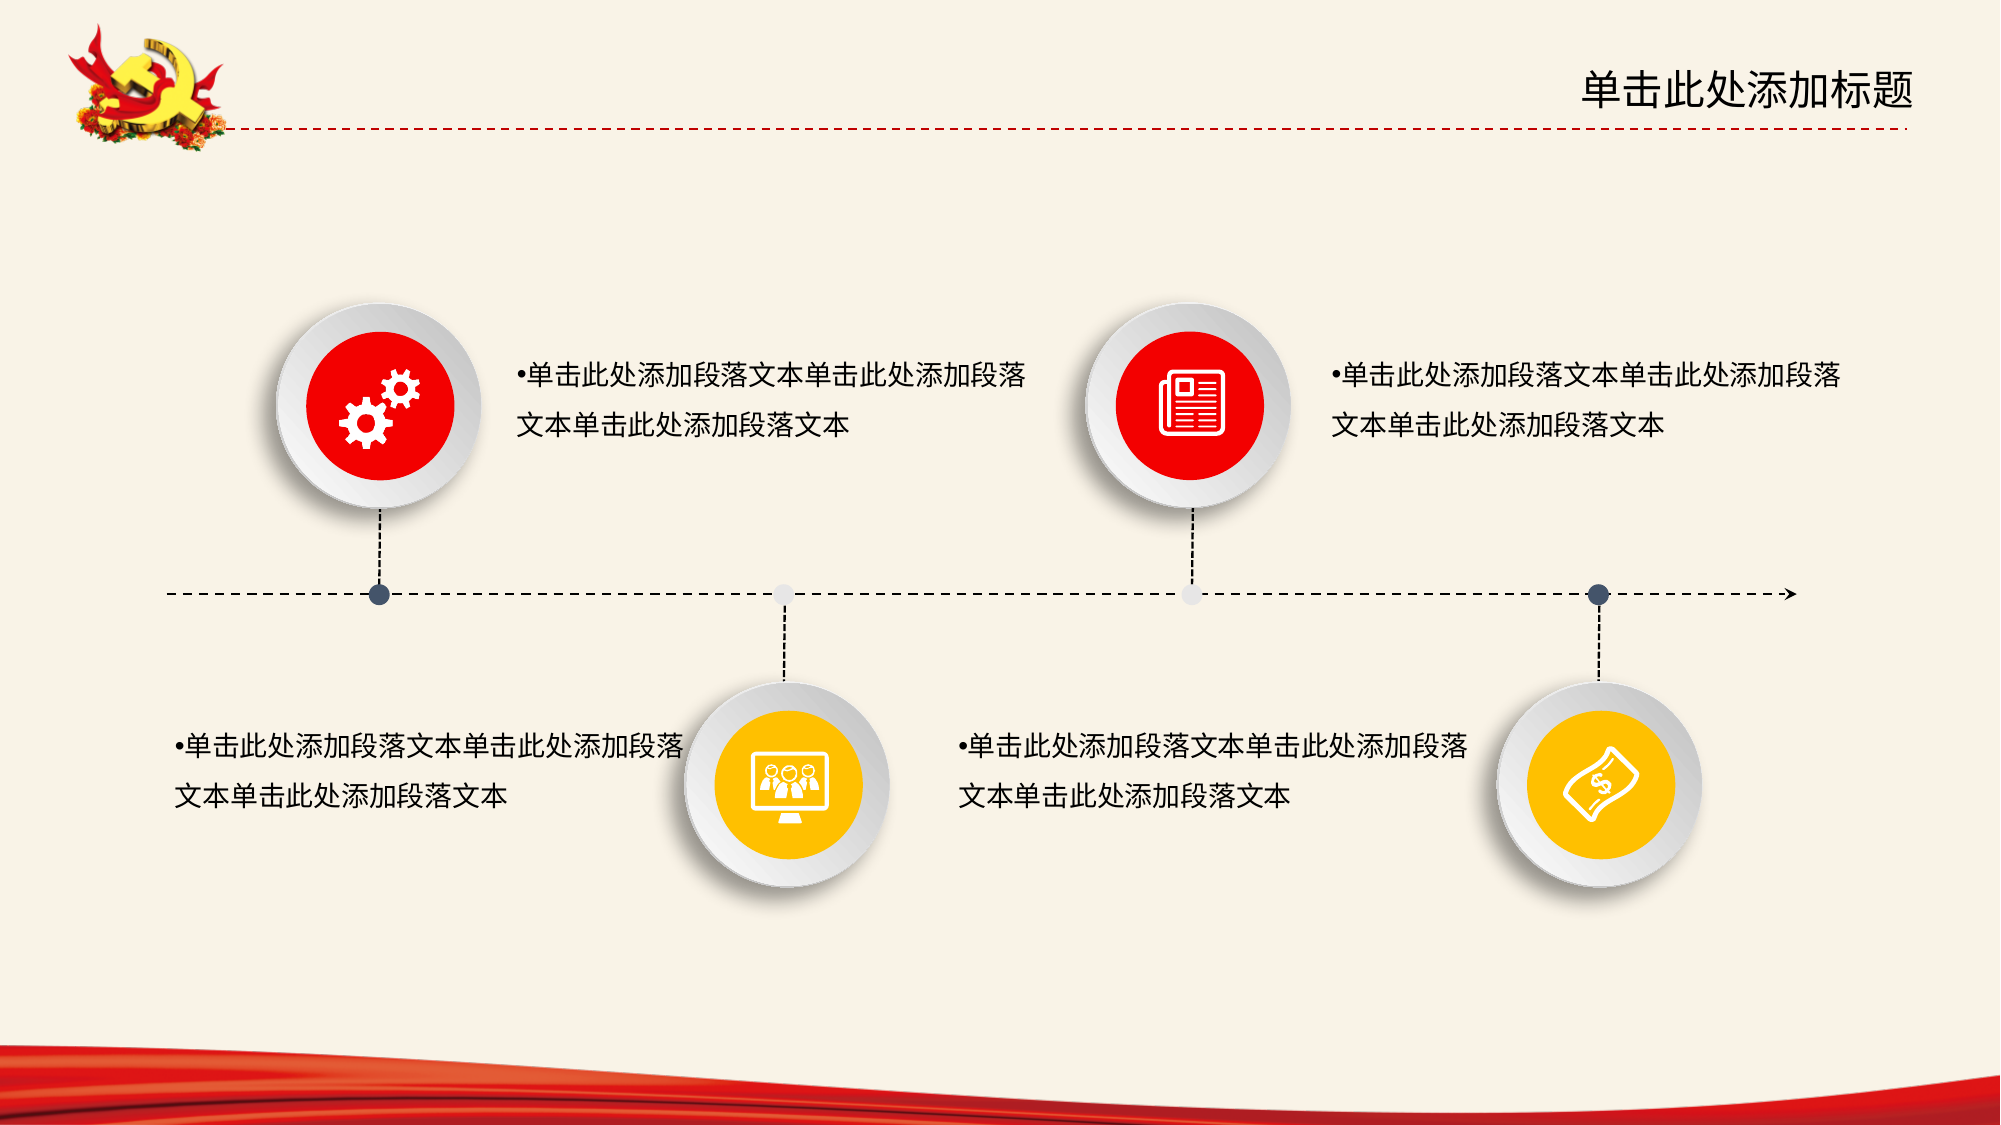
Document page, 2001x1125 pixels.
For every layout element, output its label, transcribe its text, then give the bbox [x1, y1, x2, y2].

text_box 单击此处添加段落文本单击此处添加段落文本单击此处添加段落文本 [1316, 333, 1865, 514]
text_box 单击此处添加段落文本单击此处添加段落文本单击此处添加段落文本 [159, 704, 684, 886]
picture [0, 997, 2000, 1125]
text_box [684, 681, 890, 888]
picture [68, 23, 227, 152]
text_box 单击此处添加段落文本单击此处添加段落文本单击此处添加段落文本 [501, 333, 1050, 480]
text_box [276, 302, 482, 509]
title 单击此处添加标题 [1565, 52, 1959, 132]
text_box 单击此处添加段落文本单击此处添加段落文本单击此处添加段落文本 [943, 705, 1492, 886]
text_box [166, 480, 1797, 705]
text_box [1496, 681, 1703, 888]
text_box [1085, 302, 1291, 509]
